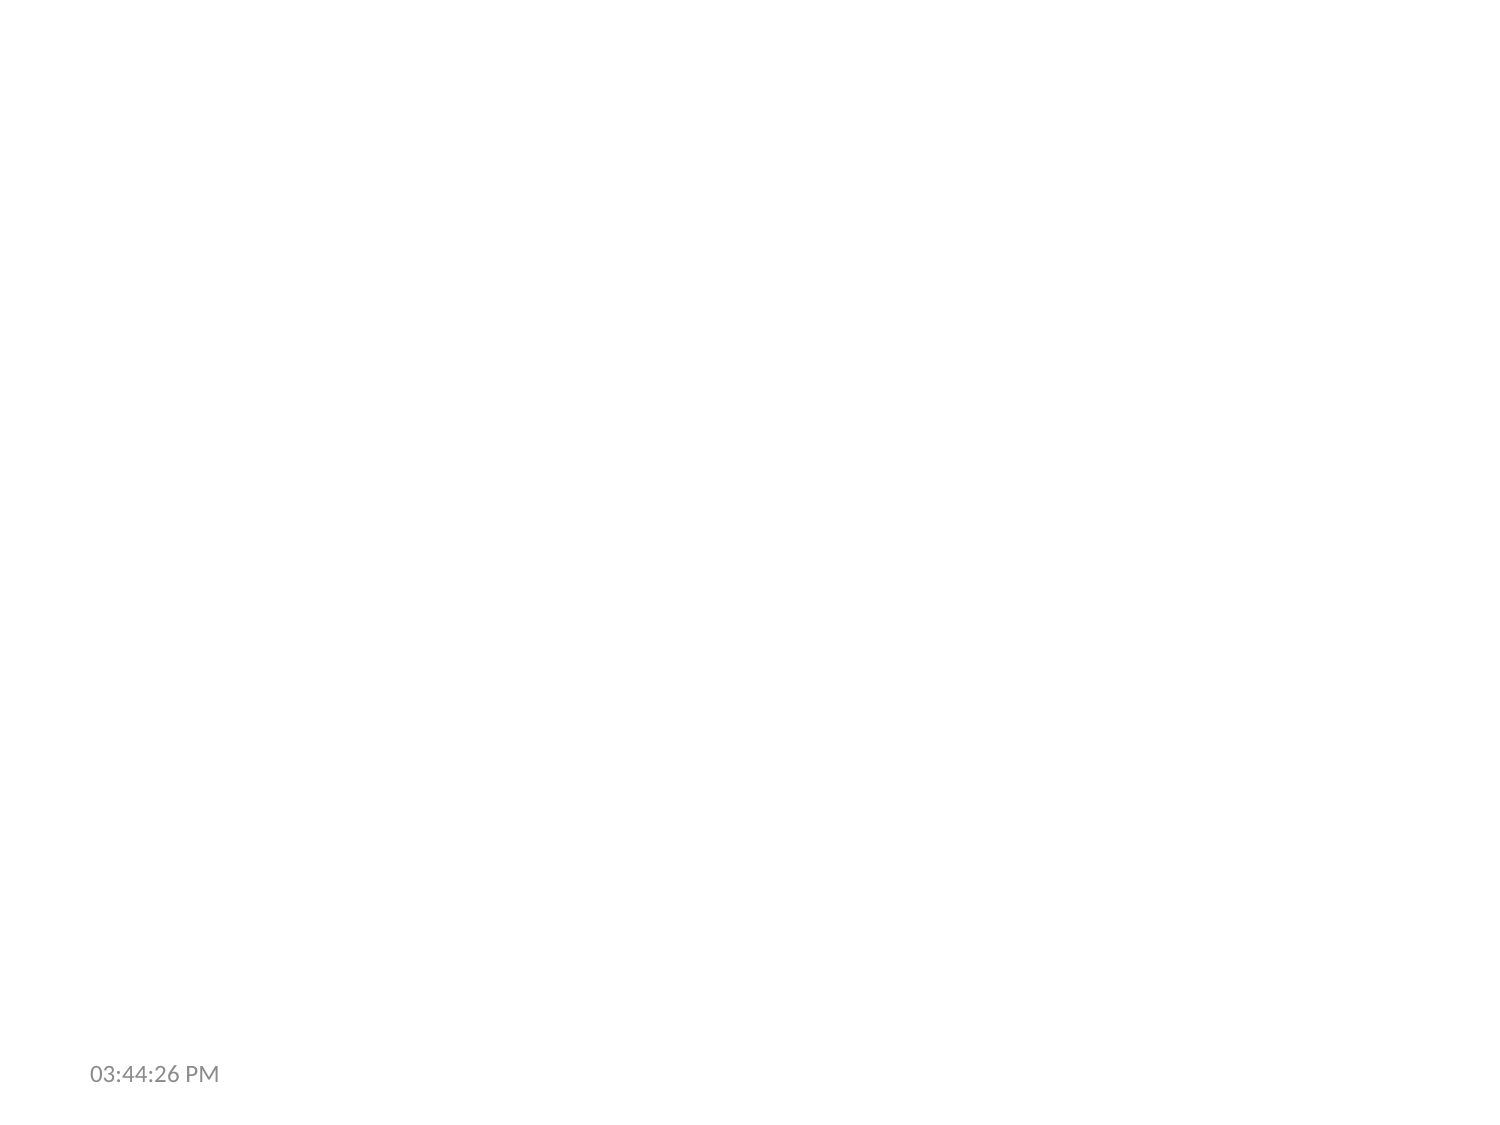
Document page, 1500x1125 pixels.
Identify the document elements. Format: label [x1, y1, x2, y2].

slide_number [75, 1042, 425, 1103]
